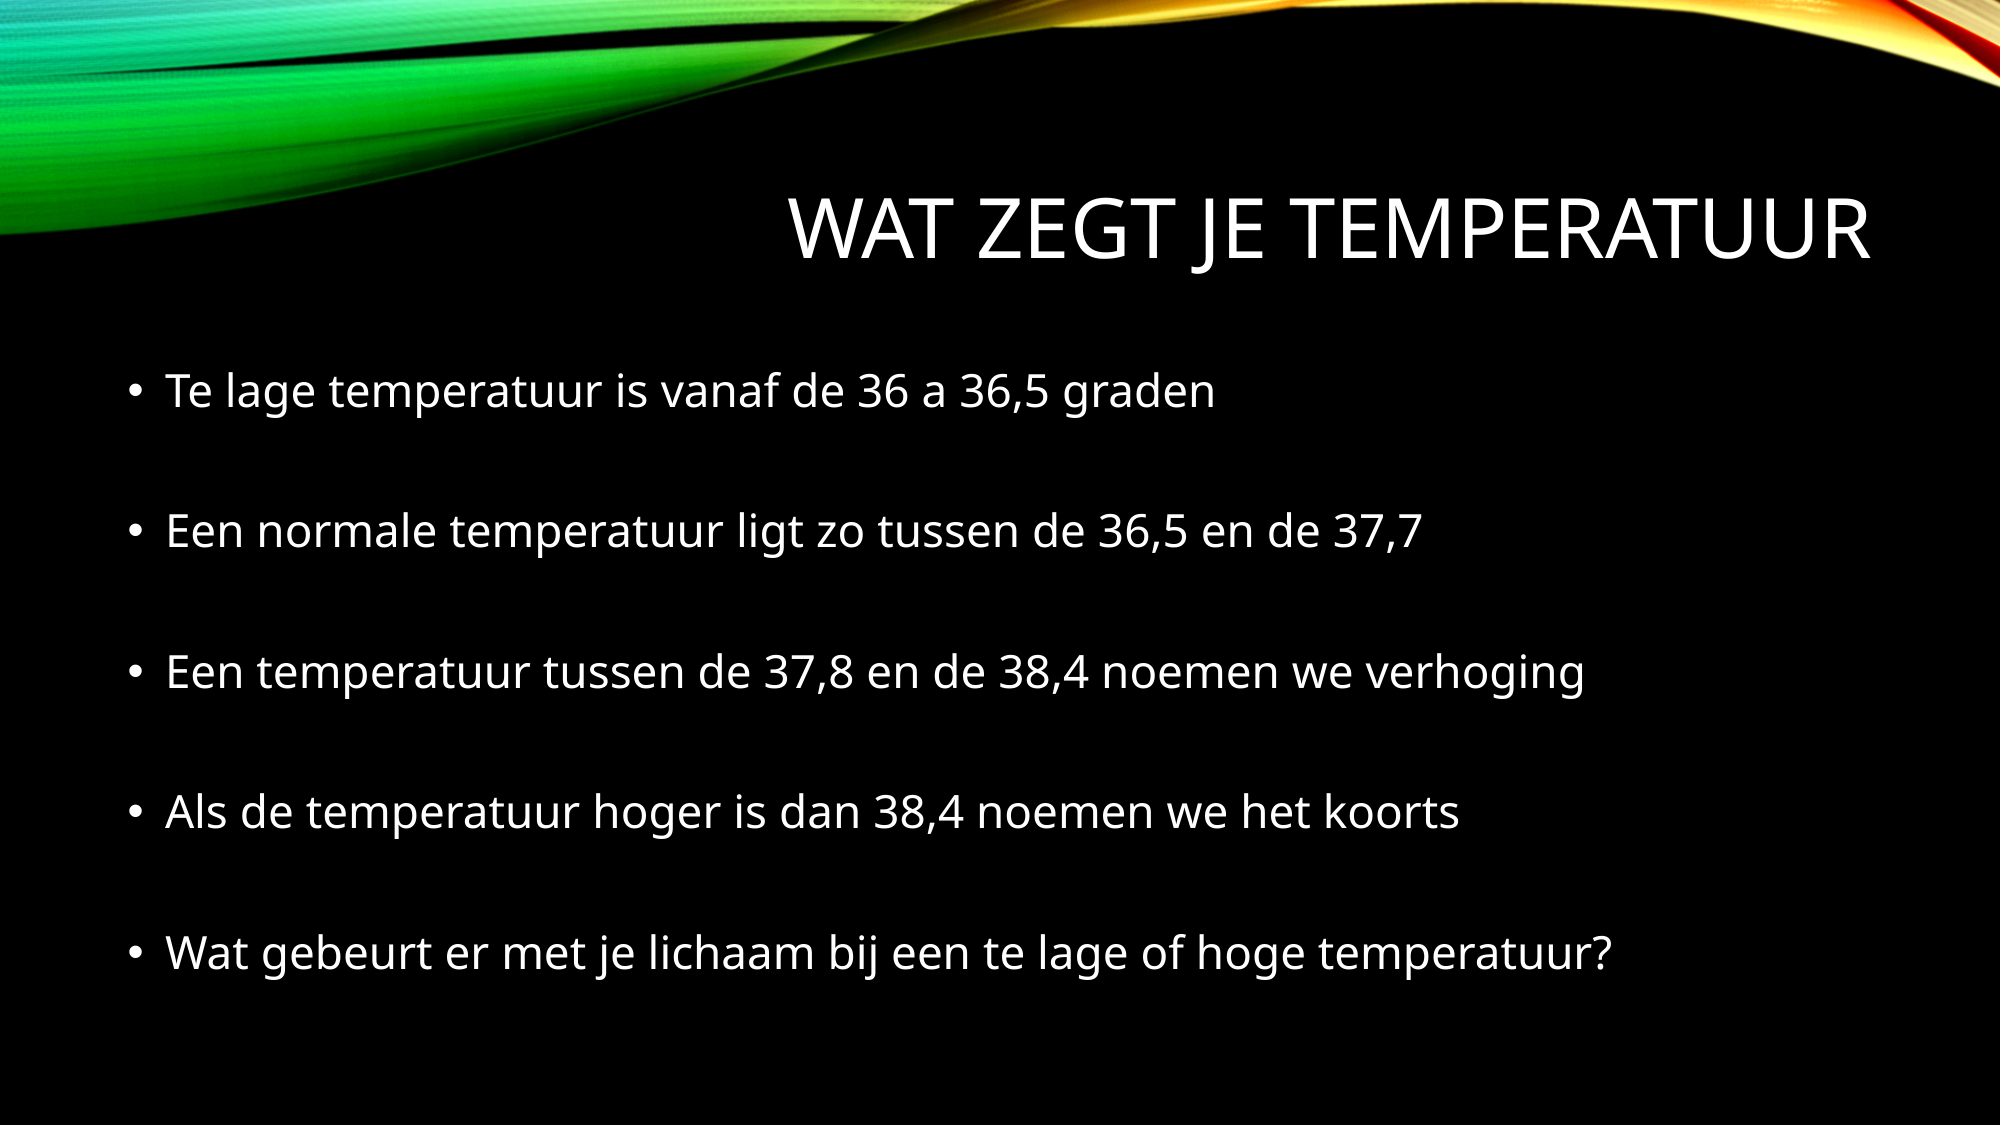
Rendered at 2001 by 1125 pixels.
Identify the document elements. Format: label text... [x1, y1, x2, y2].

title Wat zegt je temperatuur [474, 125, 1888, 338]
list Te lage temperatuur is vanaf de 36 a 36,5 graden Een normale temperatuur ligt zo tussen de 36,5 en de 37,7 Een temperatuur tussen de 37,8 en de 38,4 noemen we verhoging Als de temperatuur hoger is dan 38,4 noemen we het koorts Wat gebeurt er met je lichaam bij een te lage of hoge temperatuur? [112, 360, 1888, 1021]
picture [0, 0, 2000, 237]
